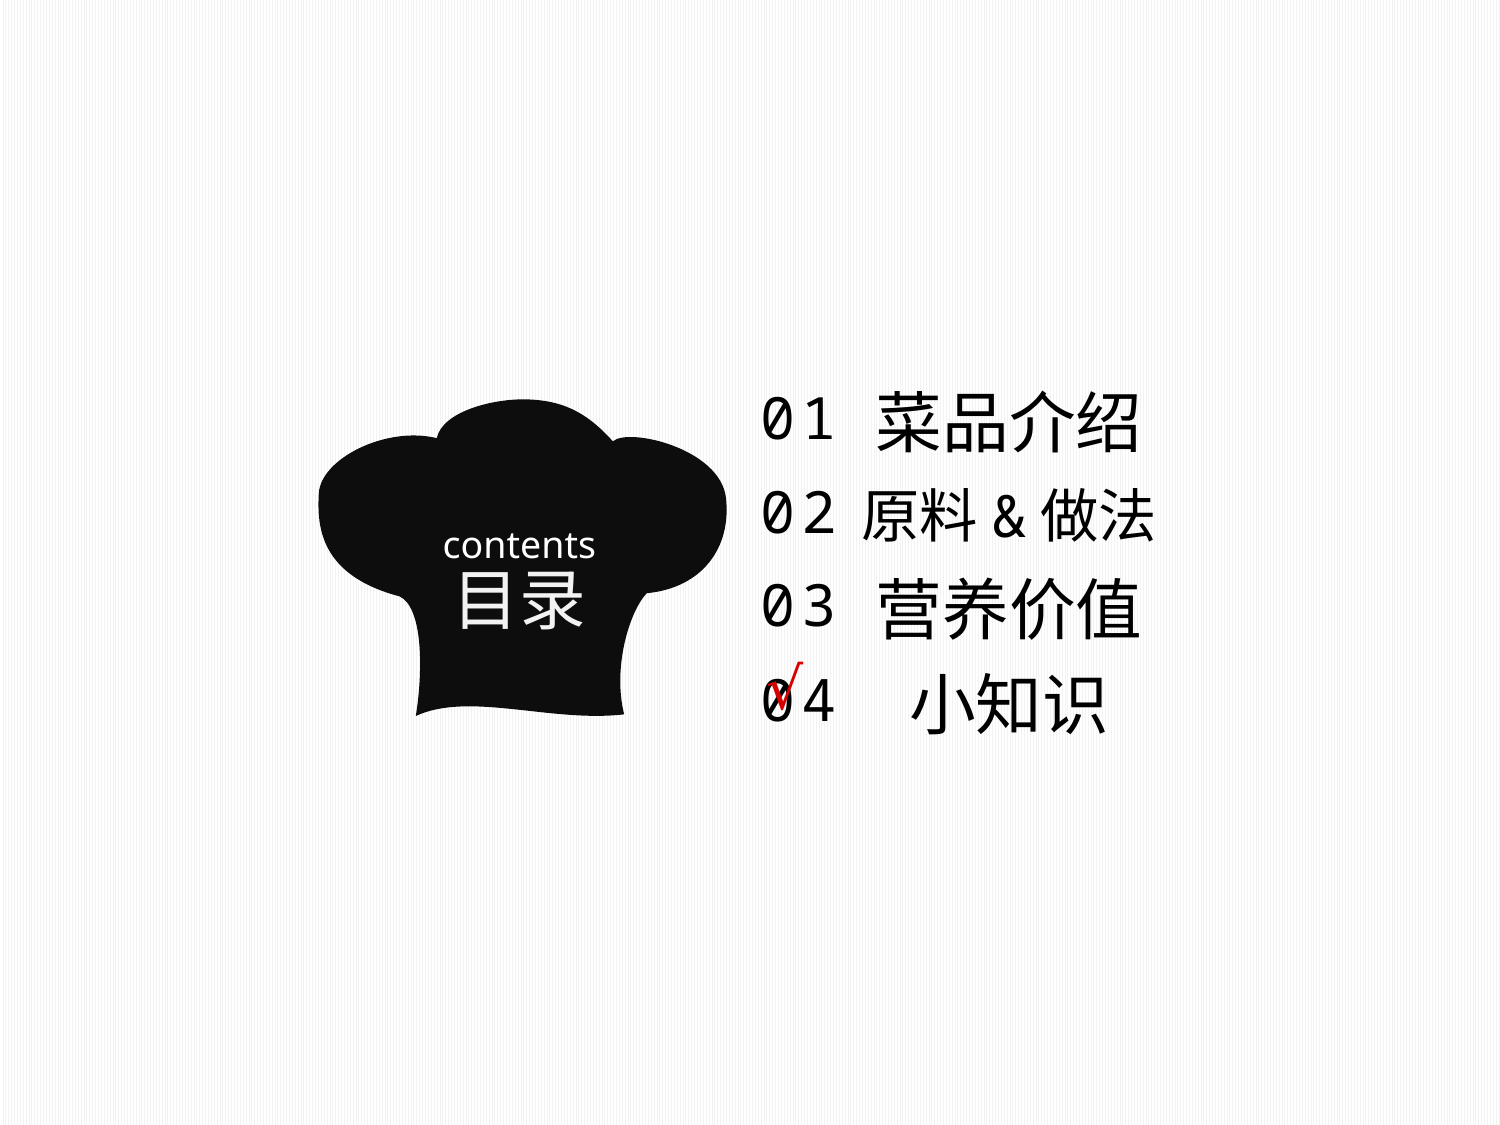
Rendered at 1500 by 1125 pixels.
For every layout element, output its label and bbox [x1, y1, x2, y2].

text_box [318, 373, 1182, 752]
